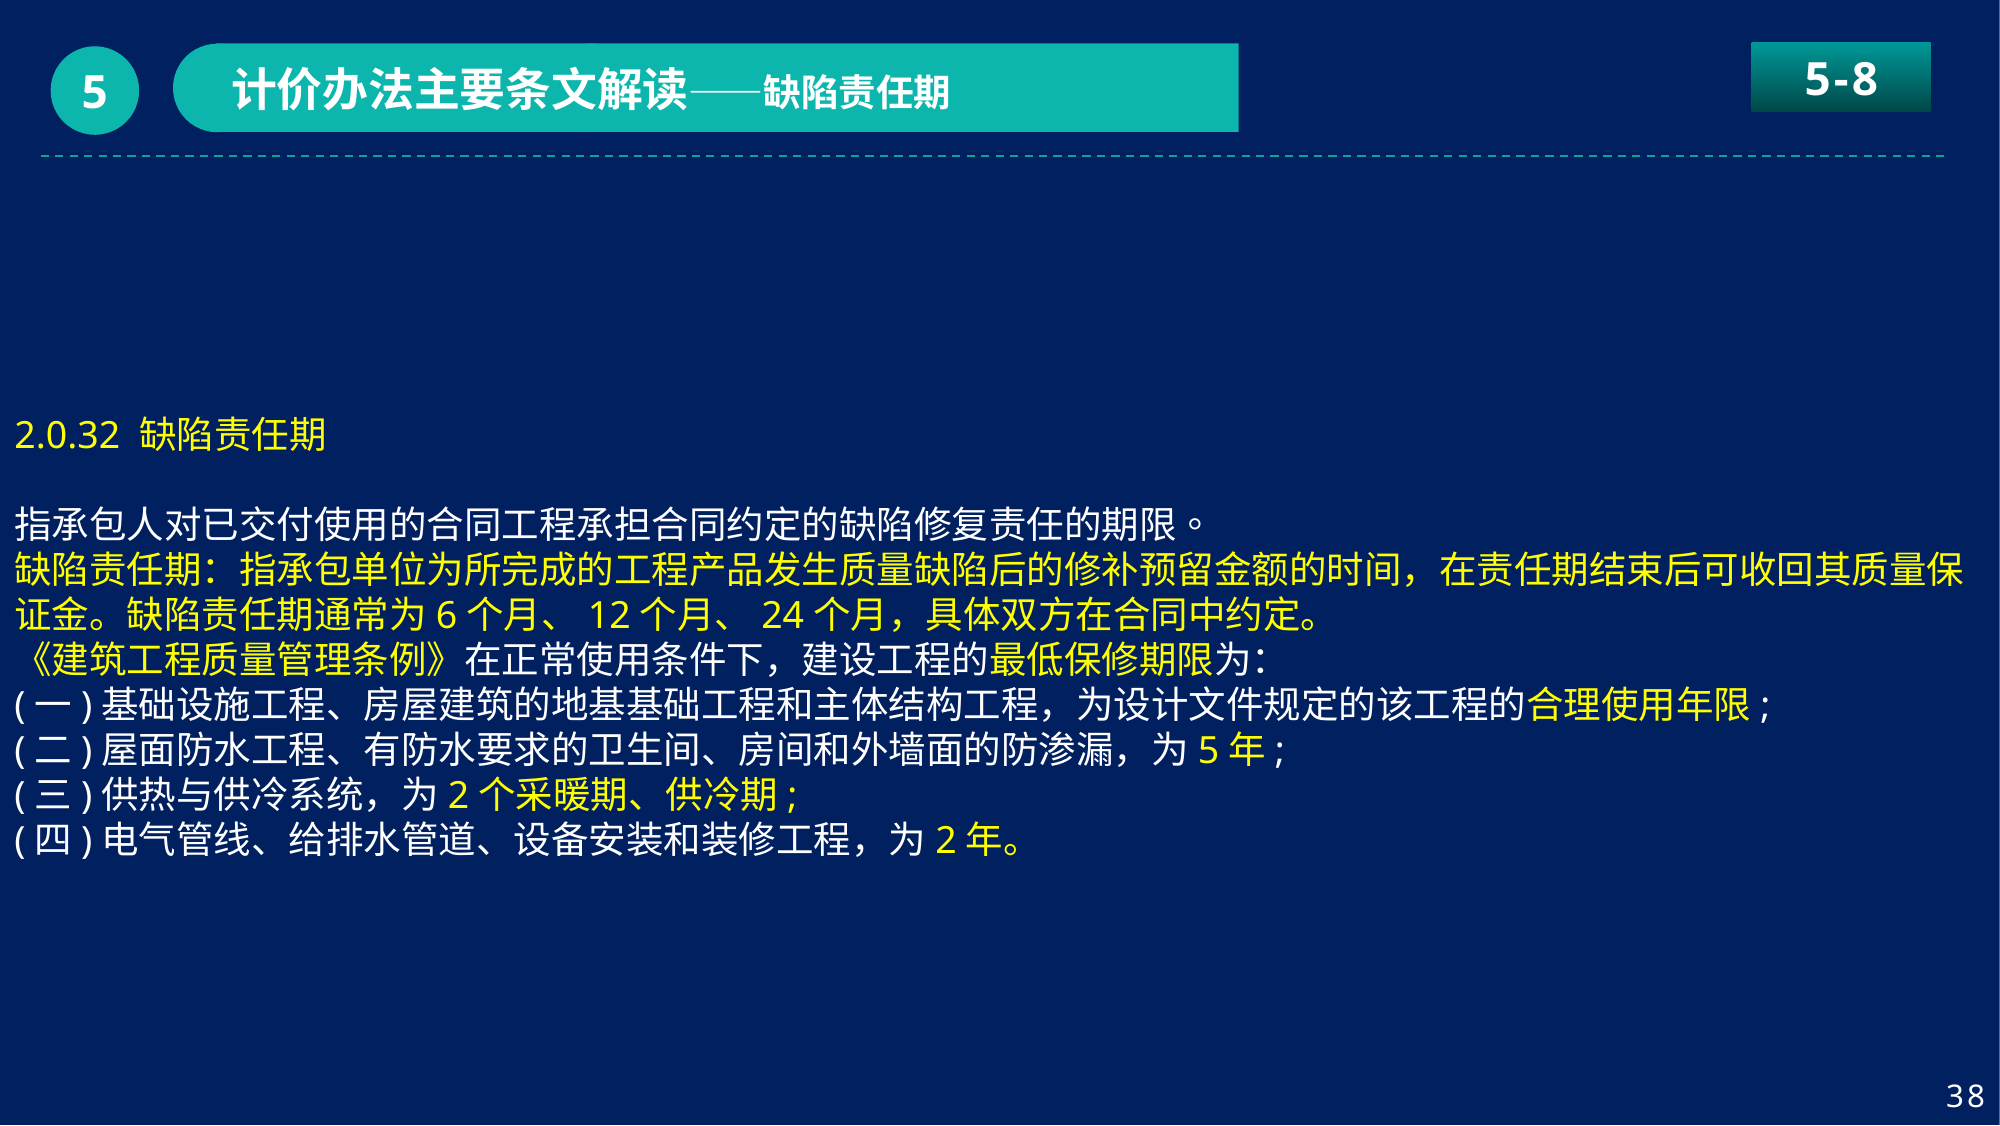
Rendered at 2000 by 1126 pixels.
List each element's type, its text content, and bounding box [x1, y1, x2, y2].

text_box 2.0.32 缺陷责任期 指承包人对已交付使用的合同工程承担合同约定的缺陷修复责任的期限。 缺陷责任期：指承包单位为所完成的工程产品发生质量缺陷后的修补预留金额的时间，在责任期结束后可收回其质量保证金。缺陷责任期通常为6个月、12个月、24个月，具体双方在合同中约定。 《建筑工程质量管理条例》在正常使用条件下，建设工程的最低保修期限为： (一)基础设施工程、房屋建筑的地基基础工程和主体结构工程，为设计文件规定的该工程的合理使用年限; (二)屋面防水工程、有防水要求的卫生间、房间和外墙面的防渗漏，为5年; (三)供热与供冷系统，为2个采暖期、供冷期; (四)电气管线、给排水管道、设备安装和装修工程，为2年。 [0, 403, 2000, 869]
text_box 38 [1905, 1065, 2000, 1126]
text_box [40, 43, 1950, 157]
